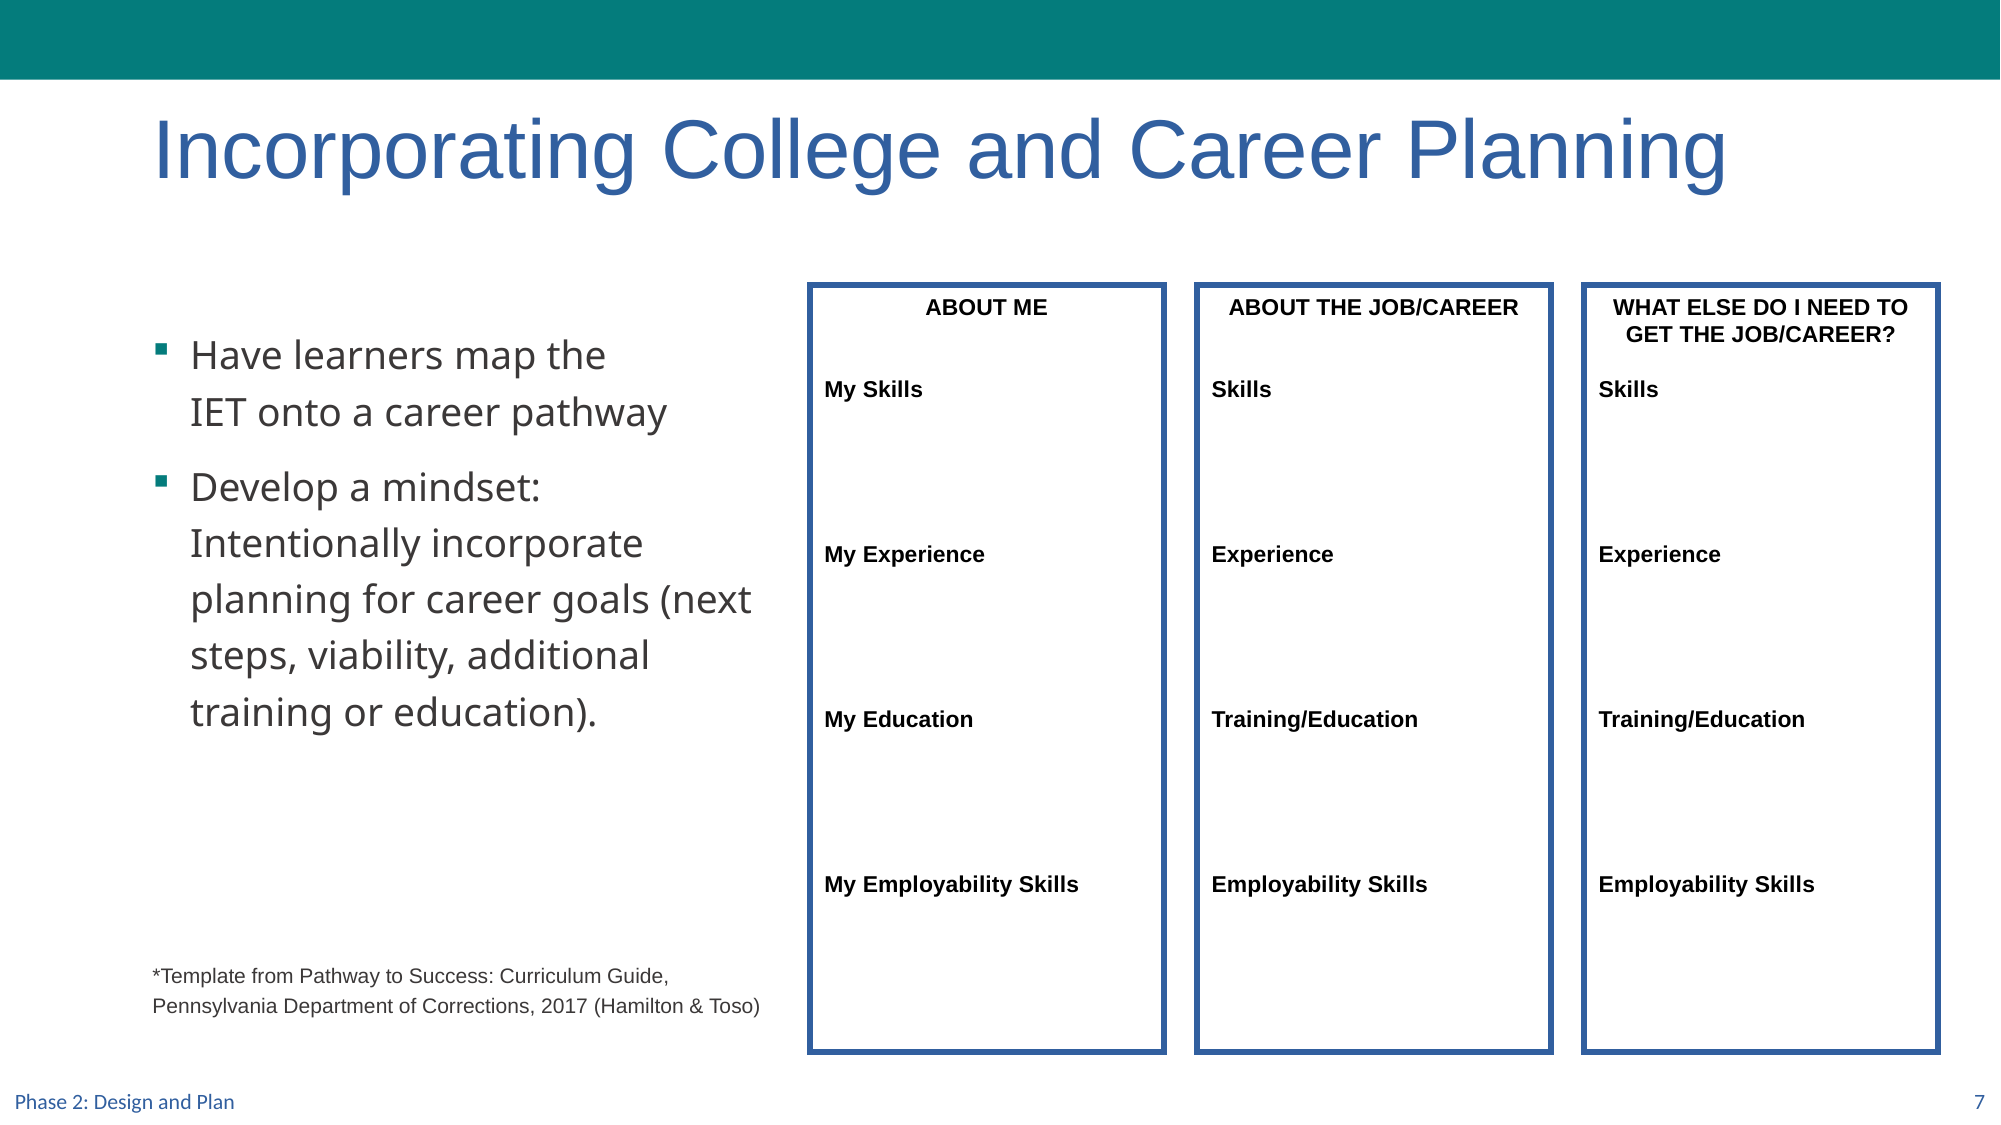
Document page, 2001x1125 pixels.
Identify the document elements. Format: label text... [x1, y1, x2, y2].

title Incorporating College and Career Planning [137, 99, 1904, 215]
text_box WHAT ELSE DO I NEED TO GET THE JOB/CAREER? Skills Experience Training/Education Employability Skills [1583, 284, 1939, 1053]
text_box ABOUT ME My Skills My Experience My Education My Employability Skills [809, 284, 1165, 1053]
text_box ABOUT THE JOB/CAREER Skills Experience Training/Education Employability Skills [1196, 284, 1552, 1053]
text_box Phase 2: Design and Plan [0, 1074, 675, 1122]
text_box 7 [1549, 1074, 2000, 1122]
text_box Have learners map the IET onto a career pathway Develop a mindset: Intentionally incorporate planning for career goals (next steps, viability, additional training or education). *Template from Pathway to Success: Curriculum Guide, Pennsylvania Department of Corrections, 2017 (Hamilton & Toso) [137, 314, 781, 1028]
